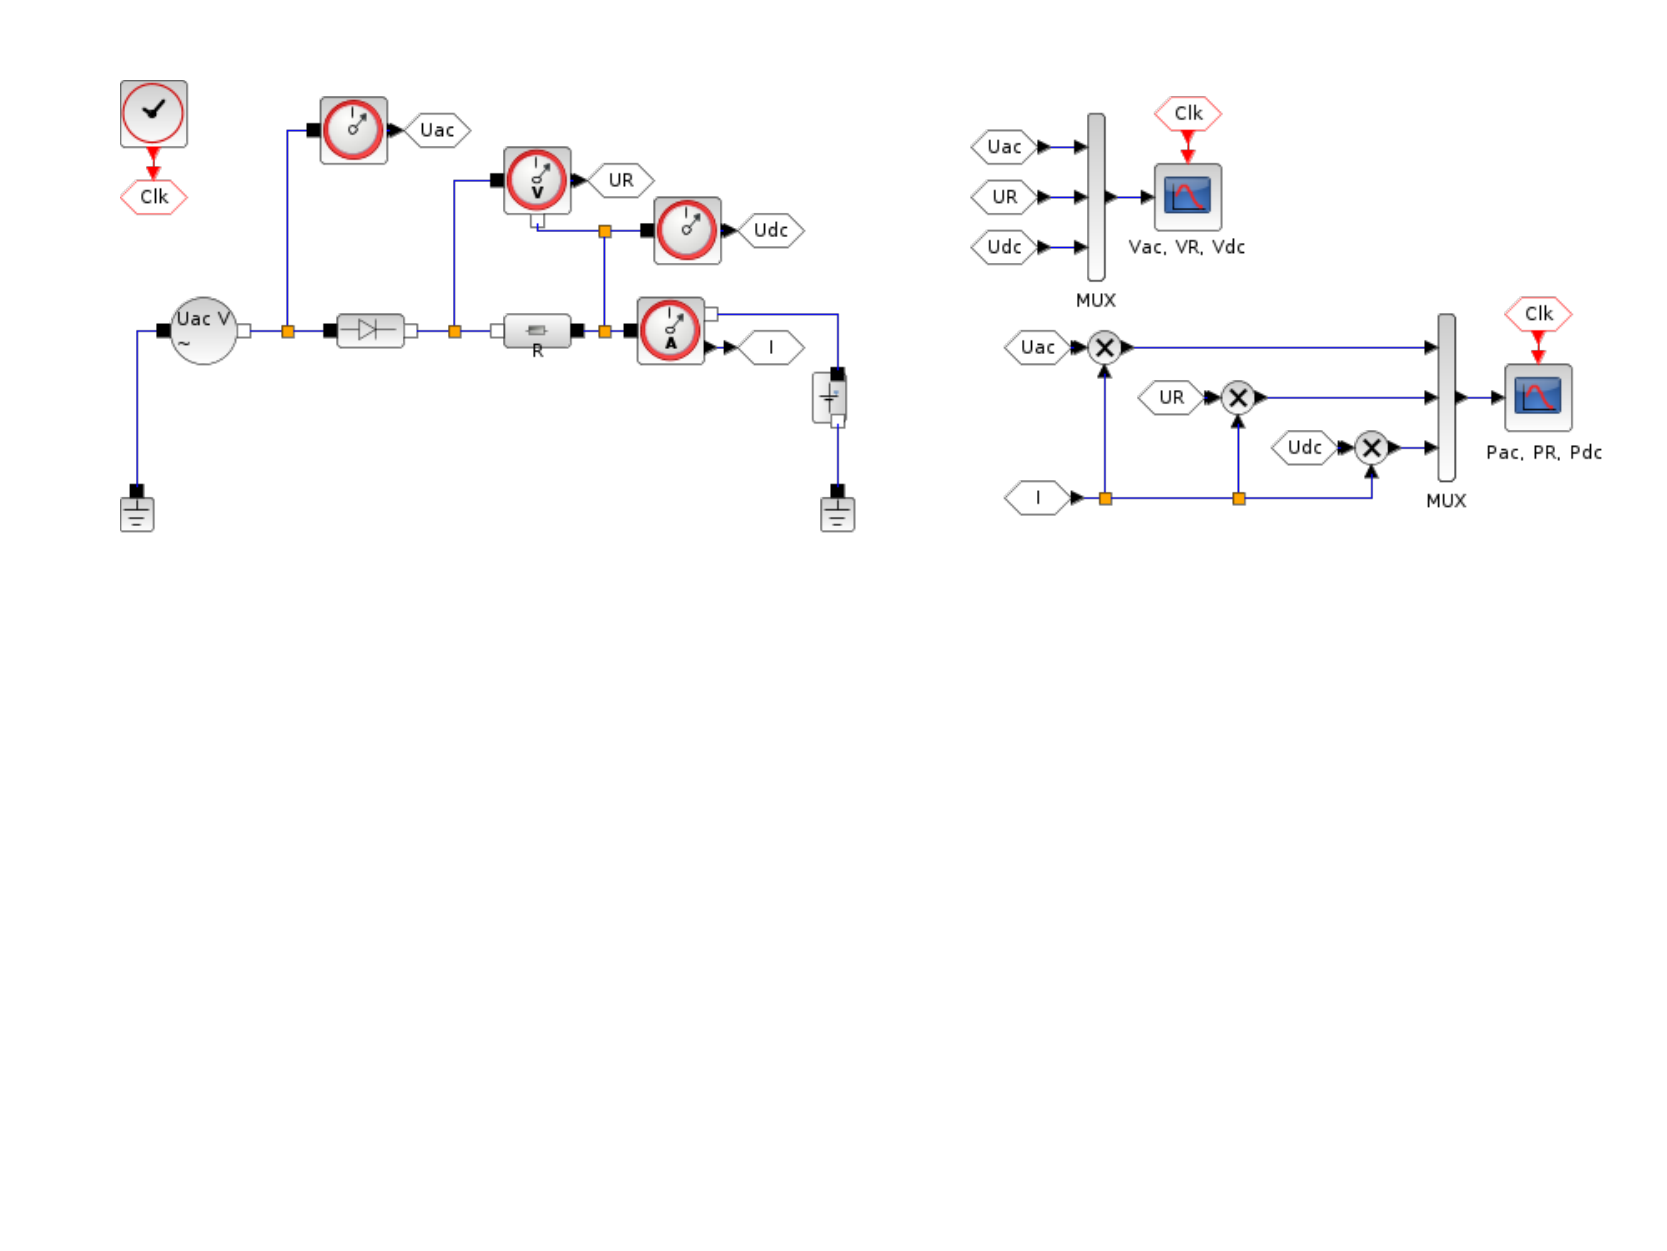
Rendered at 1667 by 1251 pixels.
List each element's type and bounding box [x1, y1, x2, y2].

picture [119, 80, 1610, 537]
